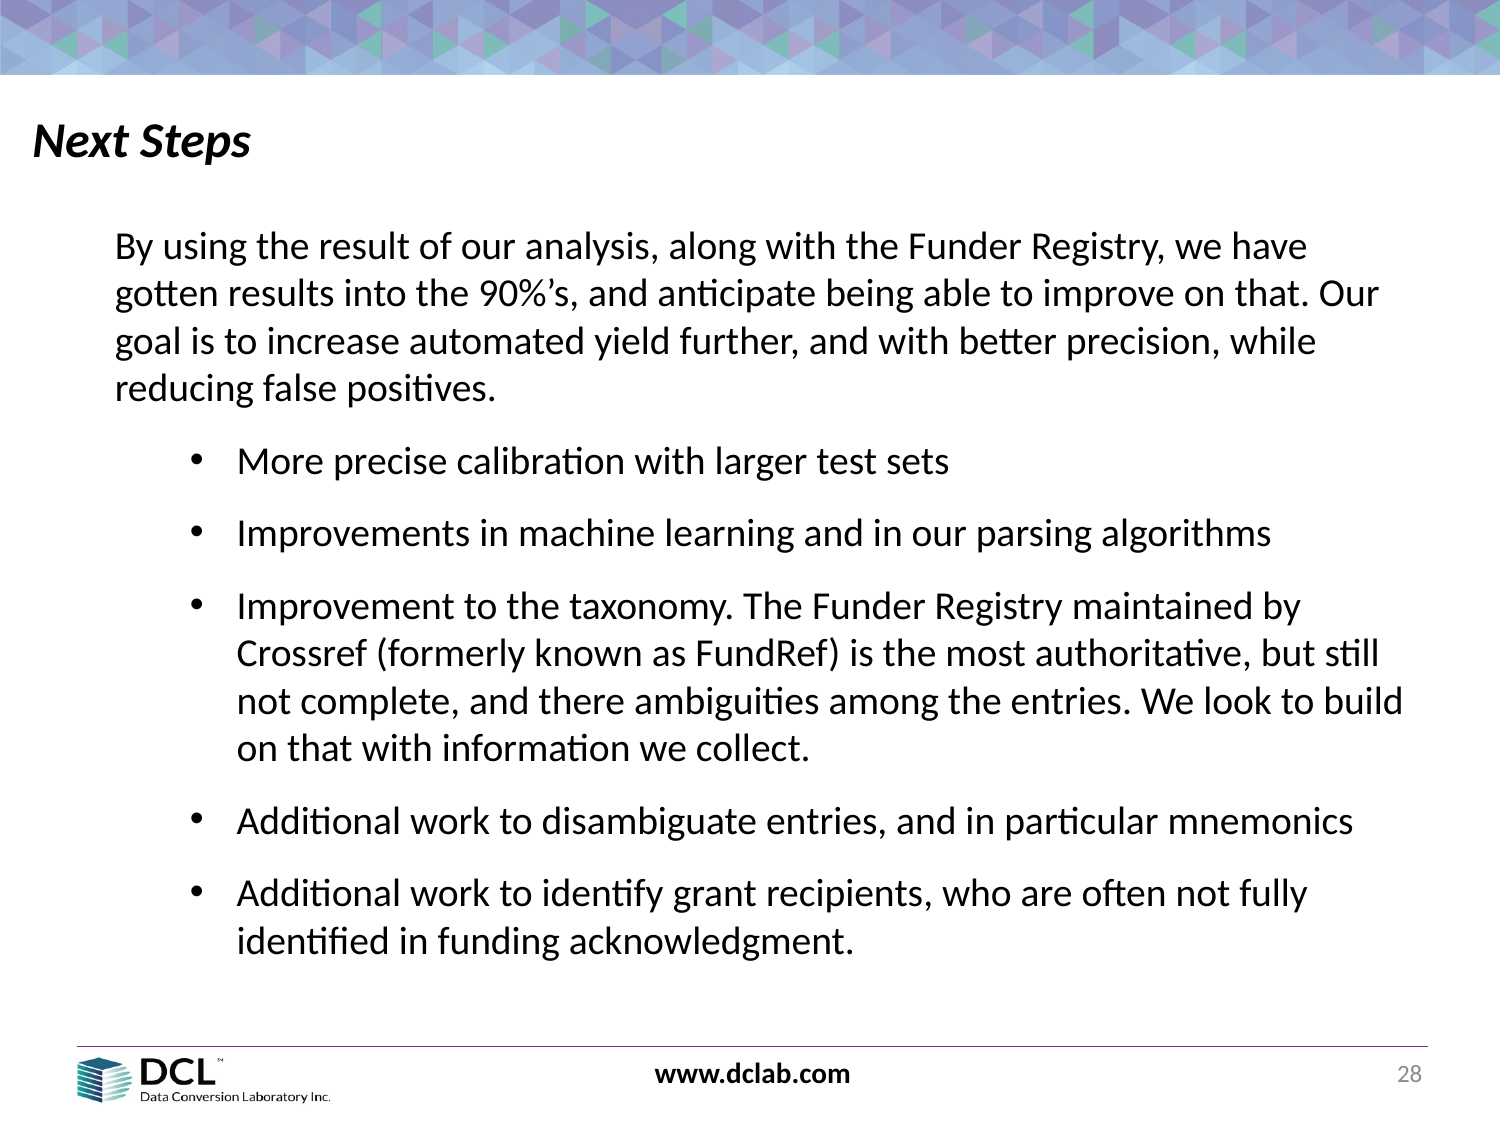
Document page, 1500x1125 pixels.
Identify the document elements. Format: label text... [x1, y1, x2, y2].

text_box Next Steps [24, 99, 1357, 175]
text_box By using the result of our analysis, along with the Funder Registry, we have gotten results into the 90%’s, and anticipate being able to improve on that. Our goal is to increase automated yield further, and with better precision, while reducing false positives. More precise calibration with larger test sets Improvements in machine learning and in our parsing algorithms Improvement to the taxonomy. The Funder Registry maintained by Crossref (formerly known as FundRef) is the most authoritative, but still not complete, and there ambiguities among the entries. We look to build on that with information we collect. Additional work to disambiguate entries, and in particular mnemonics Additional work to identify grant recipients, who are often not fully identified in funding acknowledgment. [99, 212, 1425, 970]
slide_number 28 [1087, 1042, 1438, 1103]
picture [0, 0, 1500, 75]
picture [75, 1057, 330, 1107]
